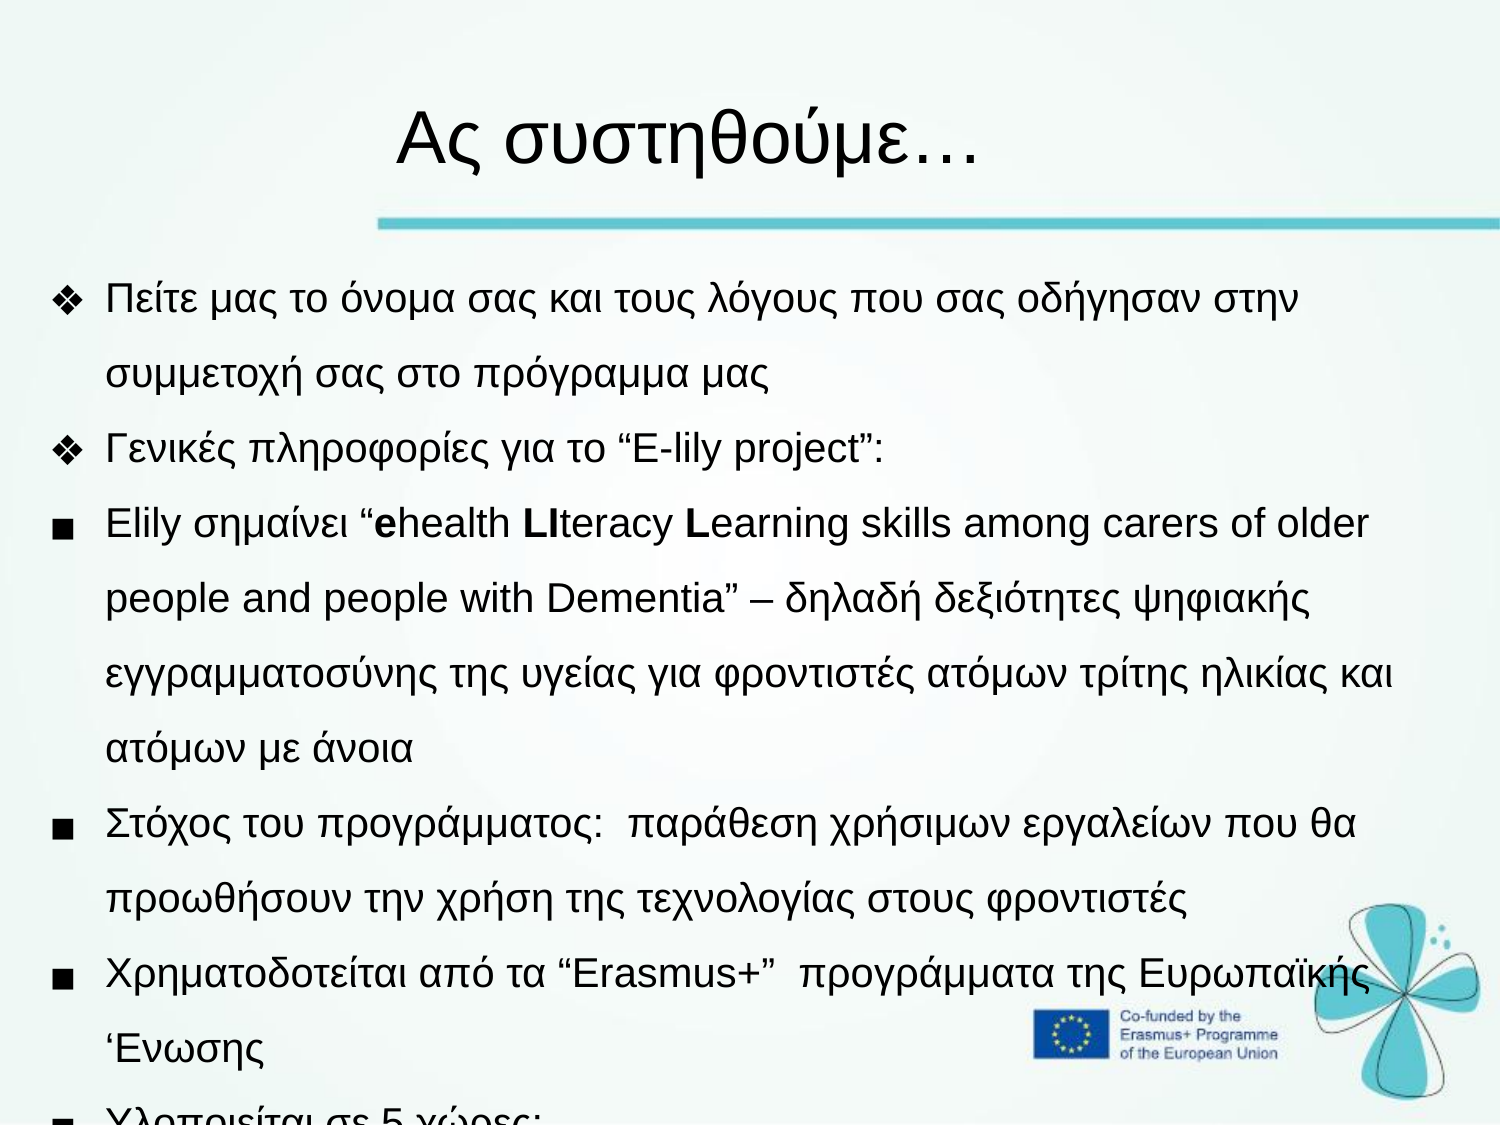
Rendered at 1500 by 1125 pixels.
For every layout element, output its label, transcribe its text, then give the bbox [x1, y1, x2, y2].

text_box Ας συστηθούμε… [381, 81, 1387, 187]
text_box Πείτε μας το όνομα σας και τους λόγους που σας οδήγησαν στην συμμετοχή σας στο πρόγραμμα μας Γενικές πληροφορίες για το “E-lily project”: Elily σημαίνει “ehealth LIteracy Learning skills among carers of older people and people with Dementia” – δηλαδή δεξιότητες ψηφιακής εγγραμματοσύνης της υγείας για φροντιστές ατόμων τρίτης ηλικίας και ατόμων με άνοια Στόχος του προγράμματος: παράθεση χρήσιμων εργαλείων που θα προωθήσουν την χρήση της τεχνολογίας στους φροντιστές Χρηματοδοτείται από τα “Erasmus+” προγράμματα της Ευρωπαϊκής ‘Ενωσης Υλοποιείται σε 5 χώρες: Πολωνία, Βουλγαρία, Ιταλία, Κύπρο και Ελλάδα [33, 238, 1474, 1125]
picture [0, 0, 1500, 1125]
